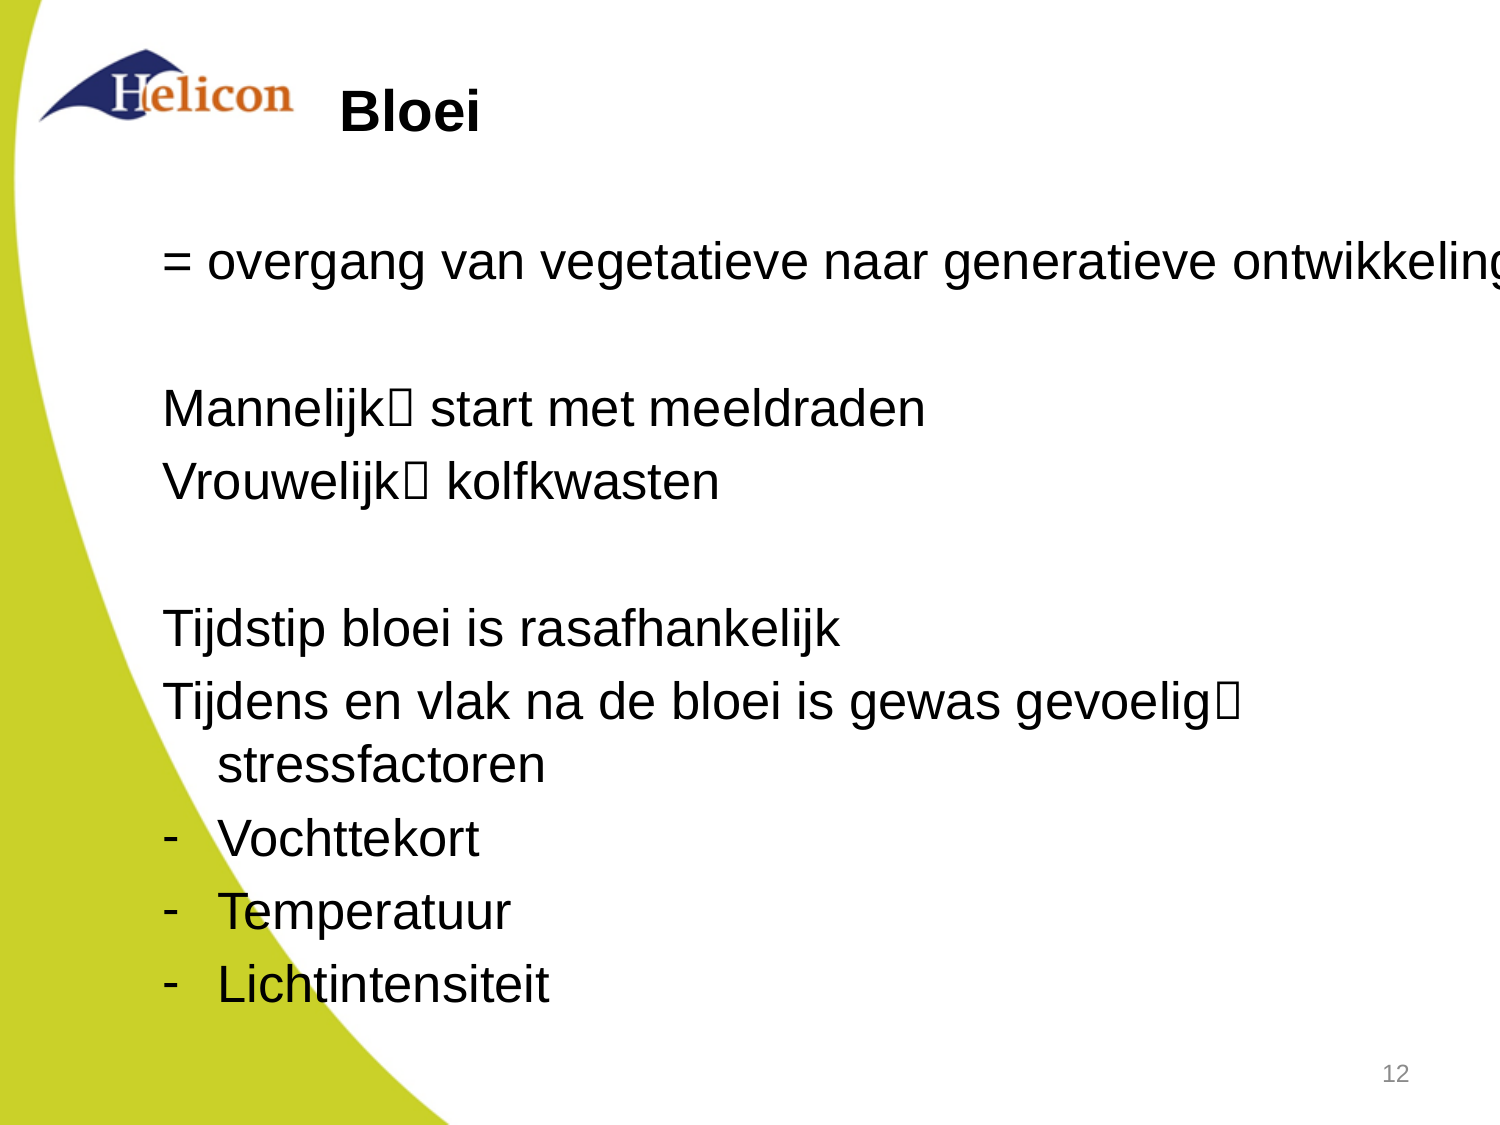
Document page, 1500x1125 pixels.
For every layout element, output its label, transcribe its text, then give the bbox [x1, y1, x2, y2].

list = overgang van vegetatieve naar generatieve ontwikkeling Mannelijk start met meeldraden Vrouwelijk kolfkwasten Tijdstip bloei is rasafhankelijk Tijdens en vlak na de bloei is gewas gevoelig stressfactoren Vochttekort Temperatuur Lichtintensiteit [147, 219, 1500, 1060]
slide_number 12 [1074, 1042, 1425, 1103]
title Bloei [324, 54, 1415, 161]
picture [0, 0, 1500, 1125]
